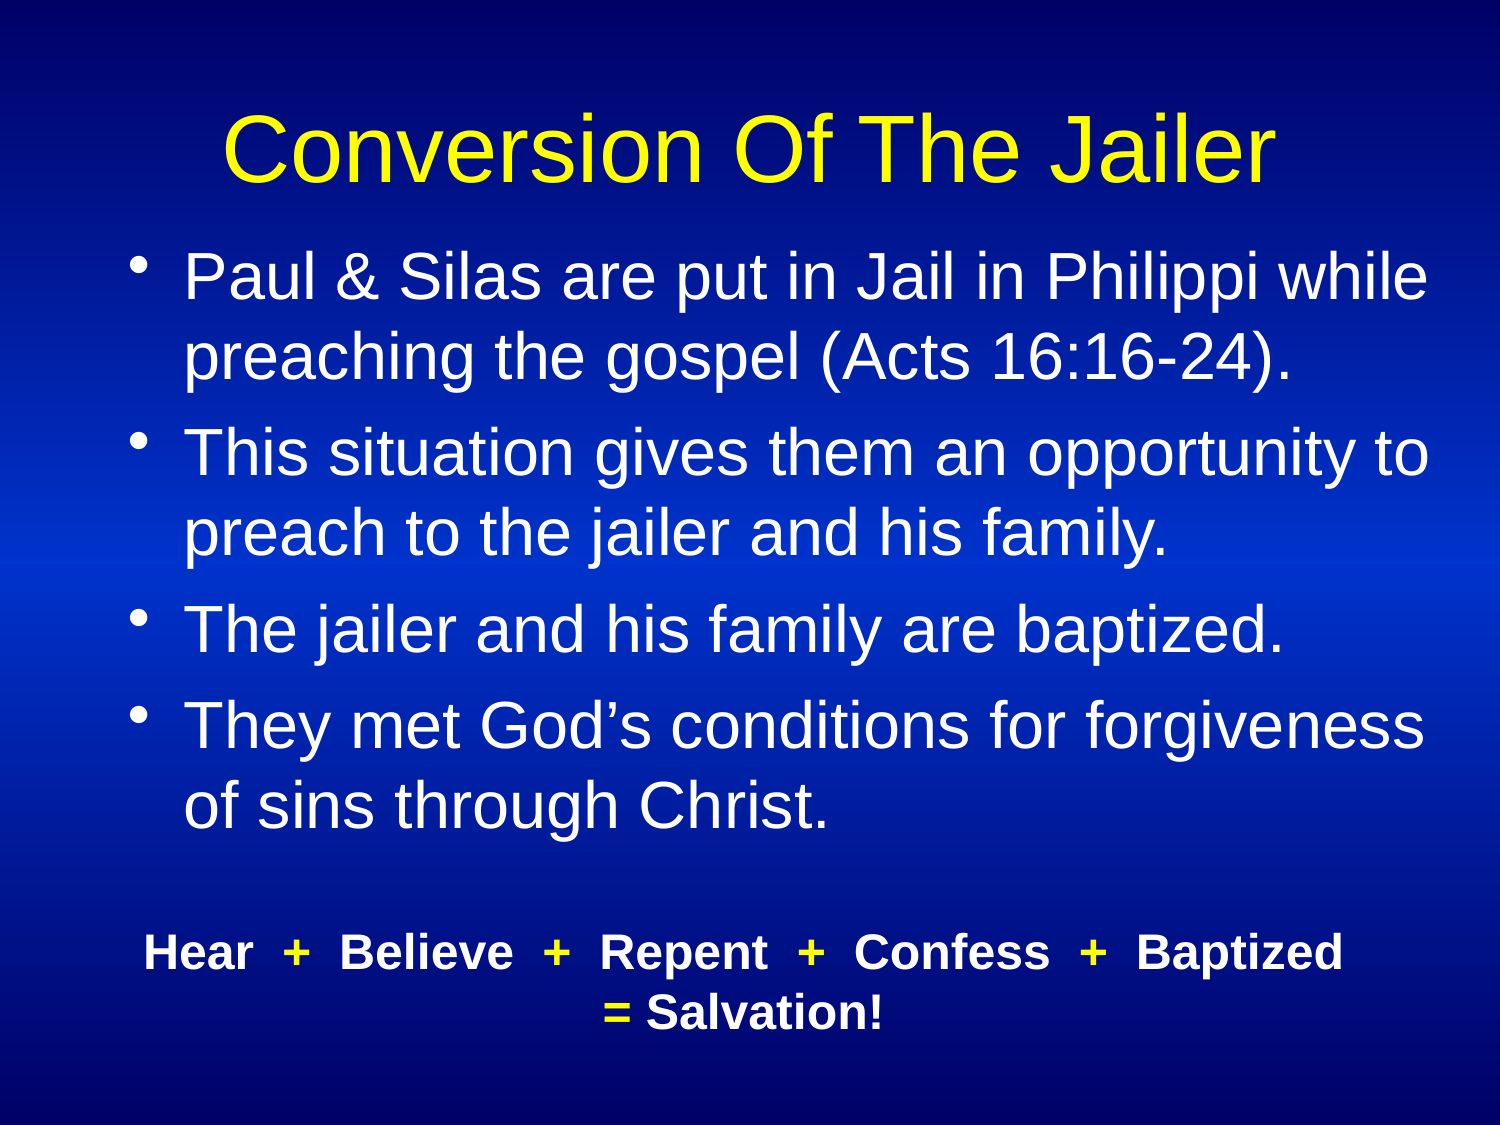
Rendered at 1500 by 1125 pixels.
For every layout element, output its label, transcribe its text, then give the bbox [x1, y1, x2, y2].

title Conversion Of The Jailer [37, 50, 1463, 238]
text_box Hear + Believe + Repent + Confess + Baptized = Salvation! [125, 912, 1363, 1048]
list Paul & Silas are put in Jail in Philippi while preaching the gospel (Acts 16:16-24). This situation gives them an opportunity to preach to the jailer and his family. The jailer and his family are baptized. They met God’s conditions for forgiveness of sins through Christ. [112, 224, 1463, 875]
